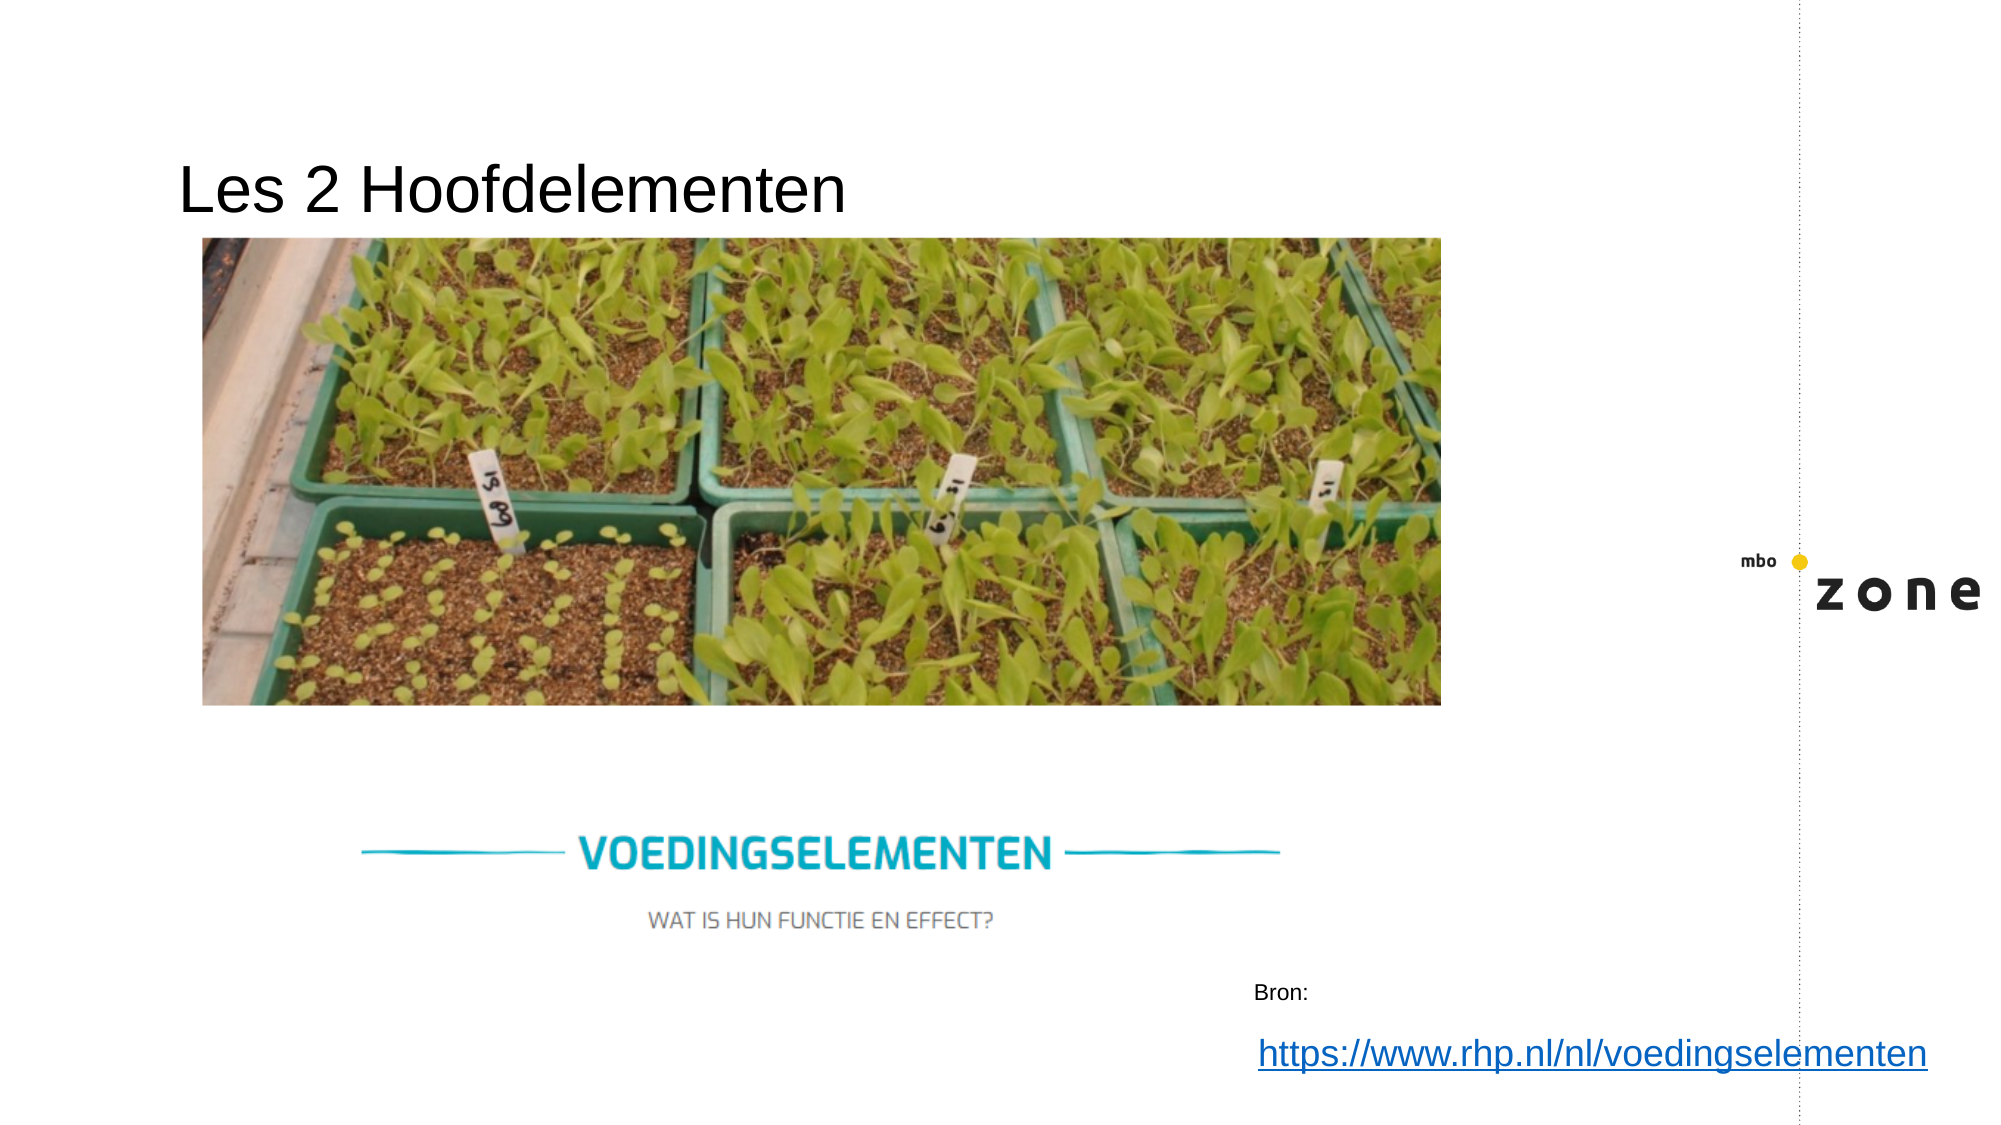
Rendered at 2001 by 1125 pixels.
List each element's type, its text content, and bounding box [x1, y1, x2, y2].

text_box Les 2 Hoofdelementen [163, 138, 1666, 234]
text_box Bron: [1239, 970, 1776, 1013]
picture [179, 216, 1441, 992]
picture [1596, 0, 2001, 1125]
text_box https://www.rhp.nl/nl/voedingselementen [1243, 1021, 1943, 1082]
